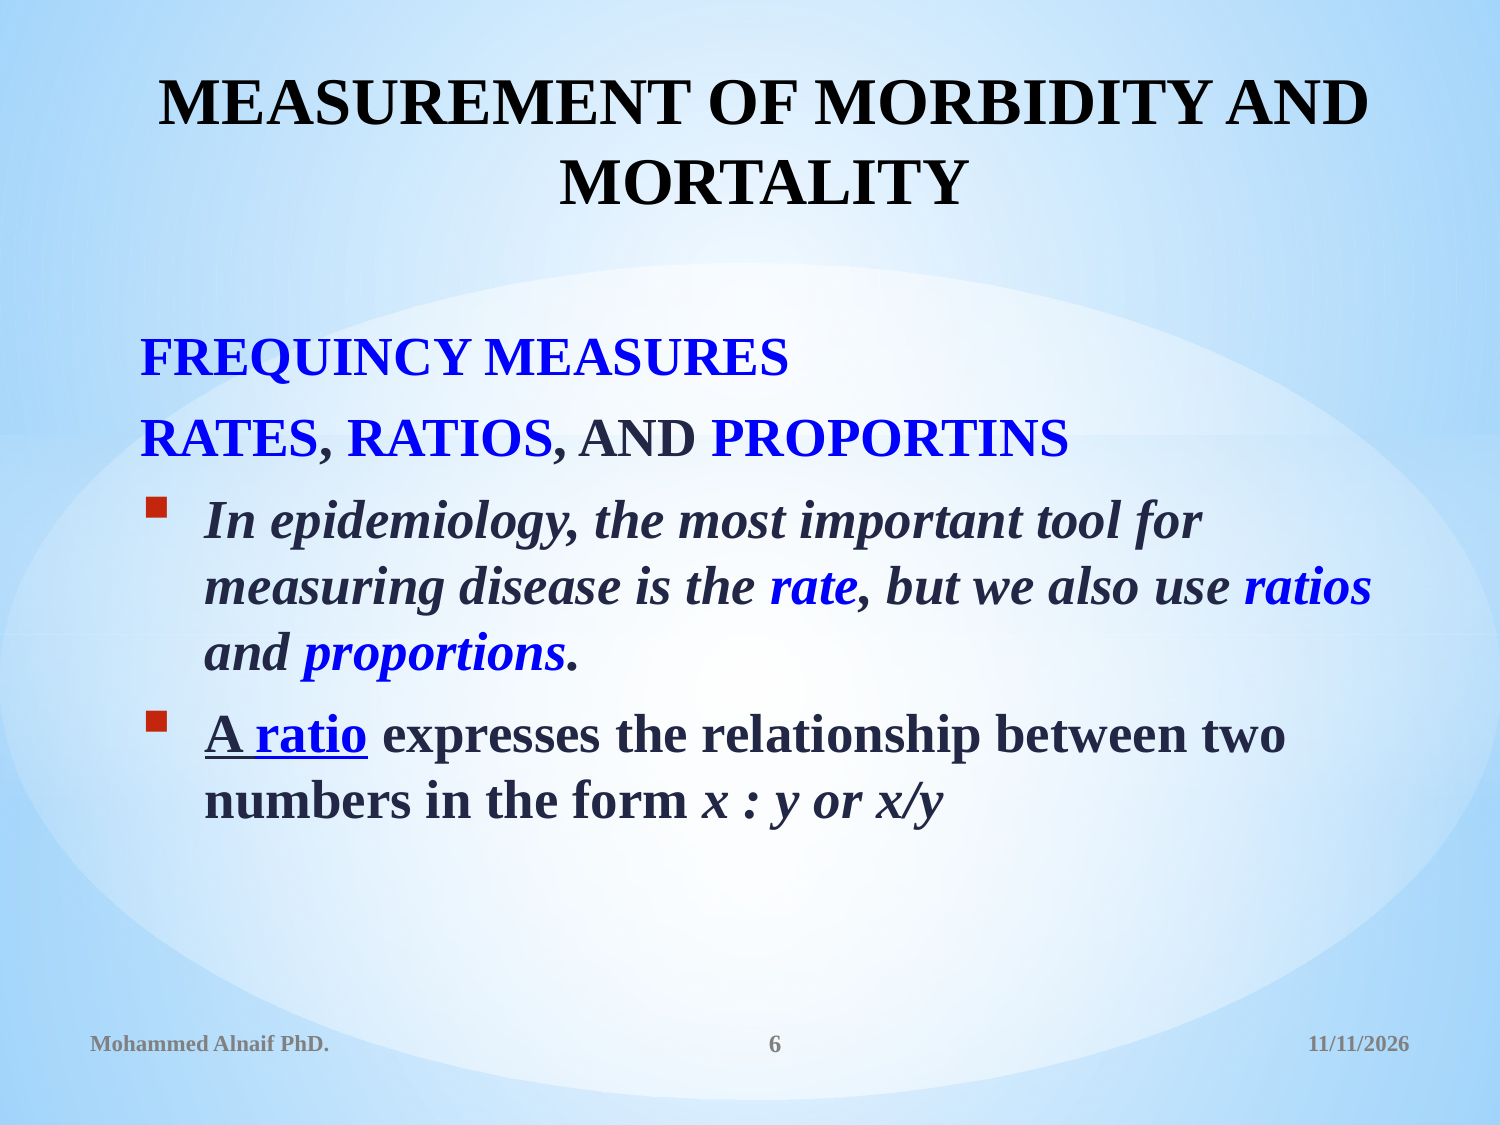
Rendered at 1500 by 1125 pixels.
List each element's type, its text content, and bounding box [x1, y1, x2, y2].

footer Mohammed Alnaif PhD. [75, 1012, 624, 1073]
slide_number 6 [624, 1012, 925, 1073]
title MEASUREMENT OF MORBIDITY AND MORTALITY [75, 50, 1425, 250]
subtitle FREQUINCY MEASURES RATES, RATIOS, AND PROPORTINS In epidemiology, the most important tool for measuring disease is the rate, but we also use ratios and proportions. A ratio expresses the relationship between two numbers in the form x : y or x/y [125, 312, 1400, 1013]
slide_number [1012, 1012, 1425, 1073]
